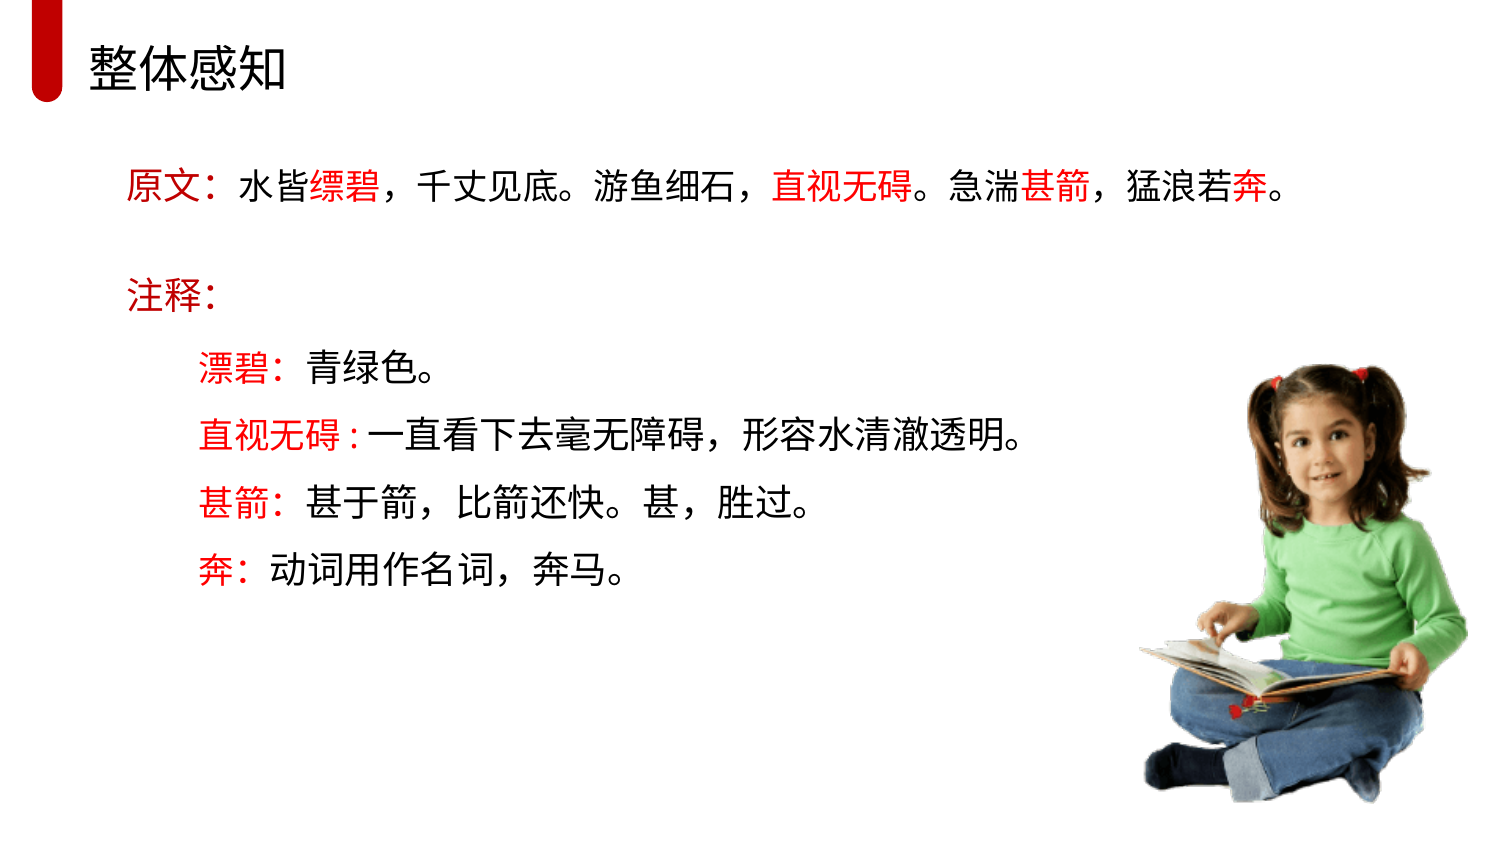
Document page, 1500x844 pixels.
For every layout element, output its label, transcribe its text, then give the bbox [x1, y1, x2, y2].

text_box 漂碧：青绿色。 直视无碍:一直看下去毫无障碍，形容水清澈透明。 甚箭：甚于箭，比箭还快。甚，胜过。 奔：动词用作名词，奔马。 [187, 315, 1210, 597]
text_box 整体感知 [77, 31, 376, 104]
text_box 原文：水皆缥碧，千丈见底。游鱼细石，直视无碍。急湍甚箭，猛浪若奔。 [115, 143, 1387, 213]
picture [1138, 363, 1468, 804]
text_box 注释： [115, 243, 260, 323]
text_box [31, 0, 63, 103]
